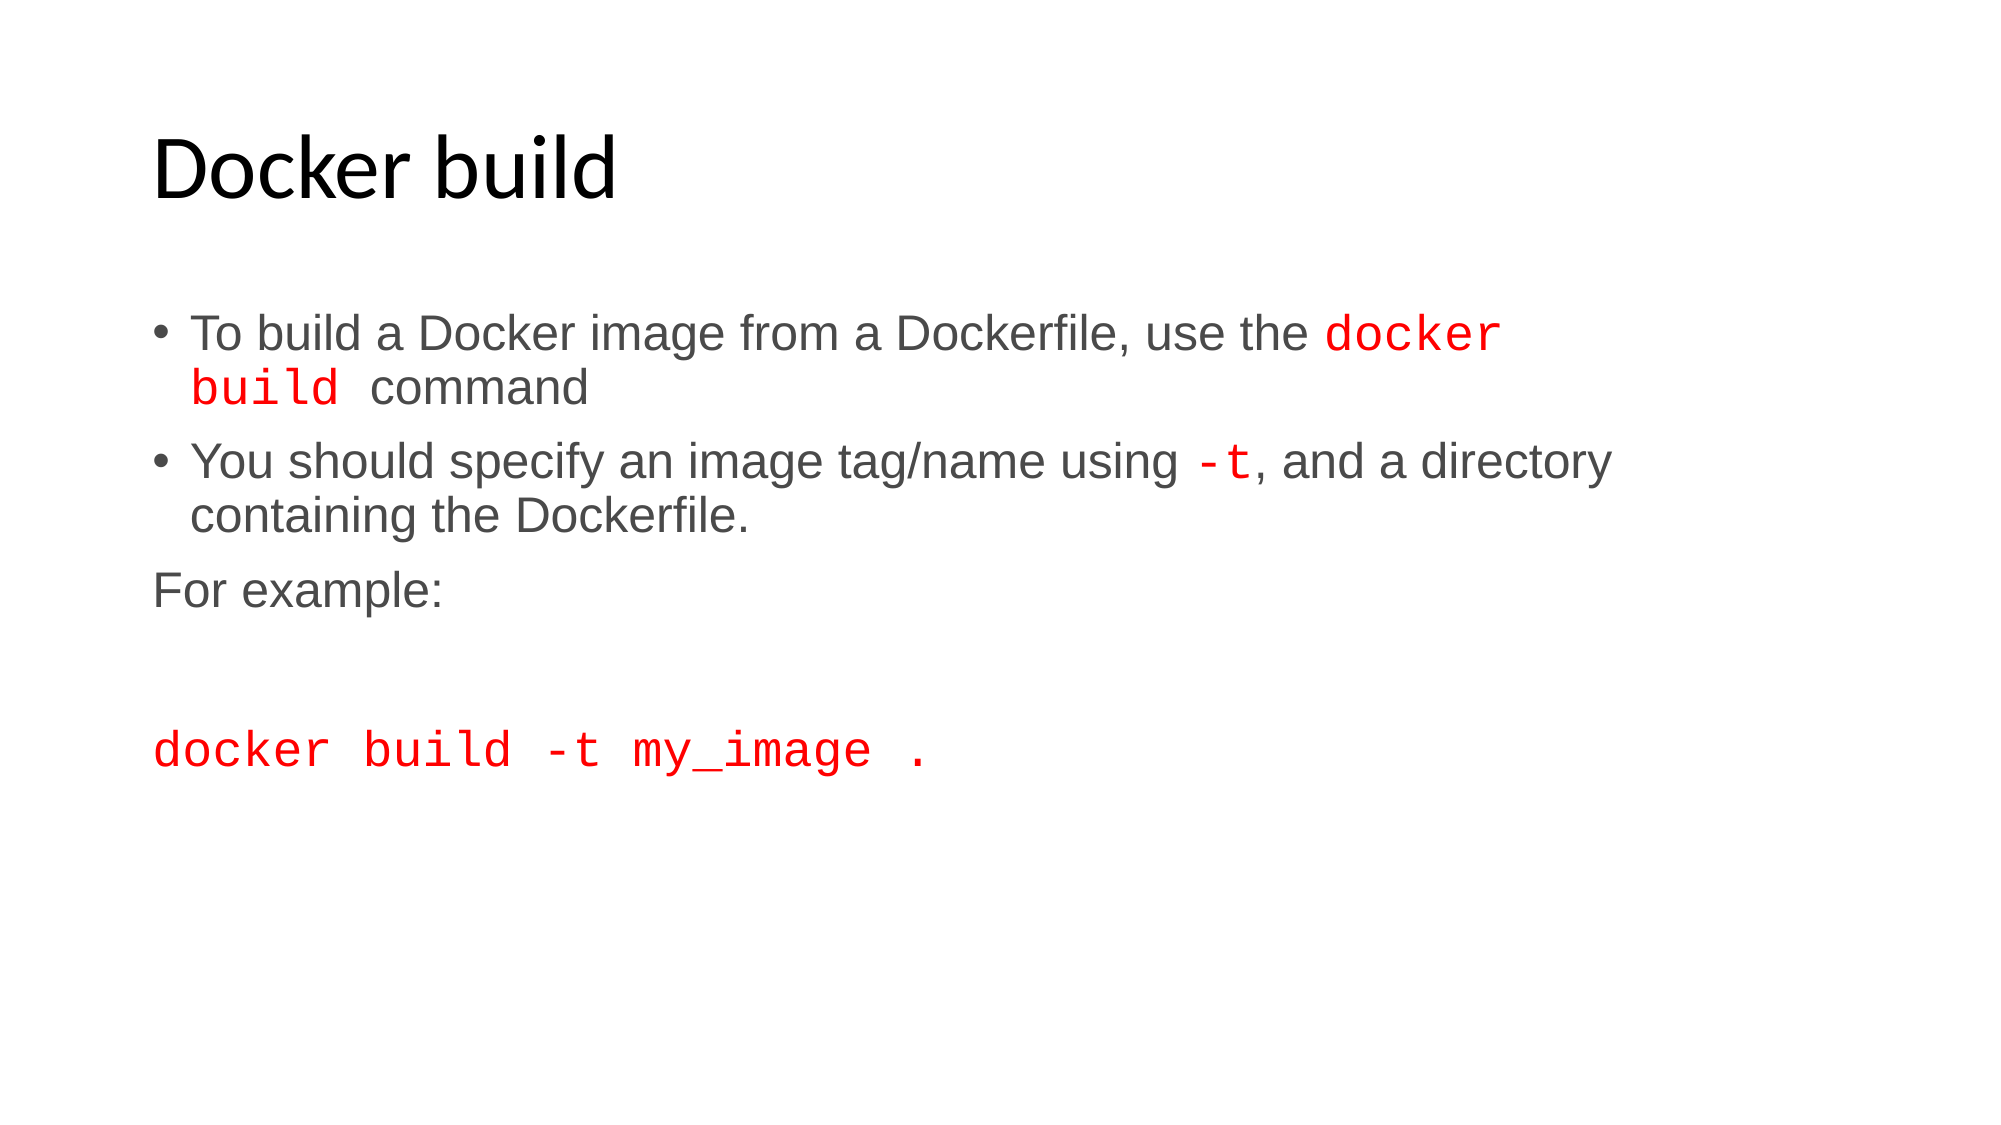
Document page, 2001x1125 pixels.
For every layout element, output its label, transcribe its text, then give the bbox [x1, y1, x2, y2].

list To build a Docker image from a Dockerfile, use the docker build command You should specify an image tag/name using -t, and a directory containing the Dockerfile. For example: docker build -t my_image . [137, 299, 1863, 1014]
title Docker build [137, 59, 1863, 278]
